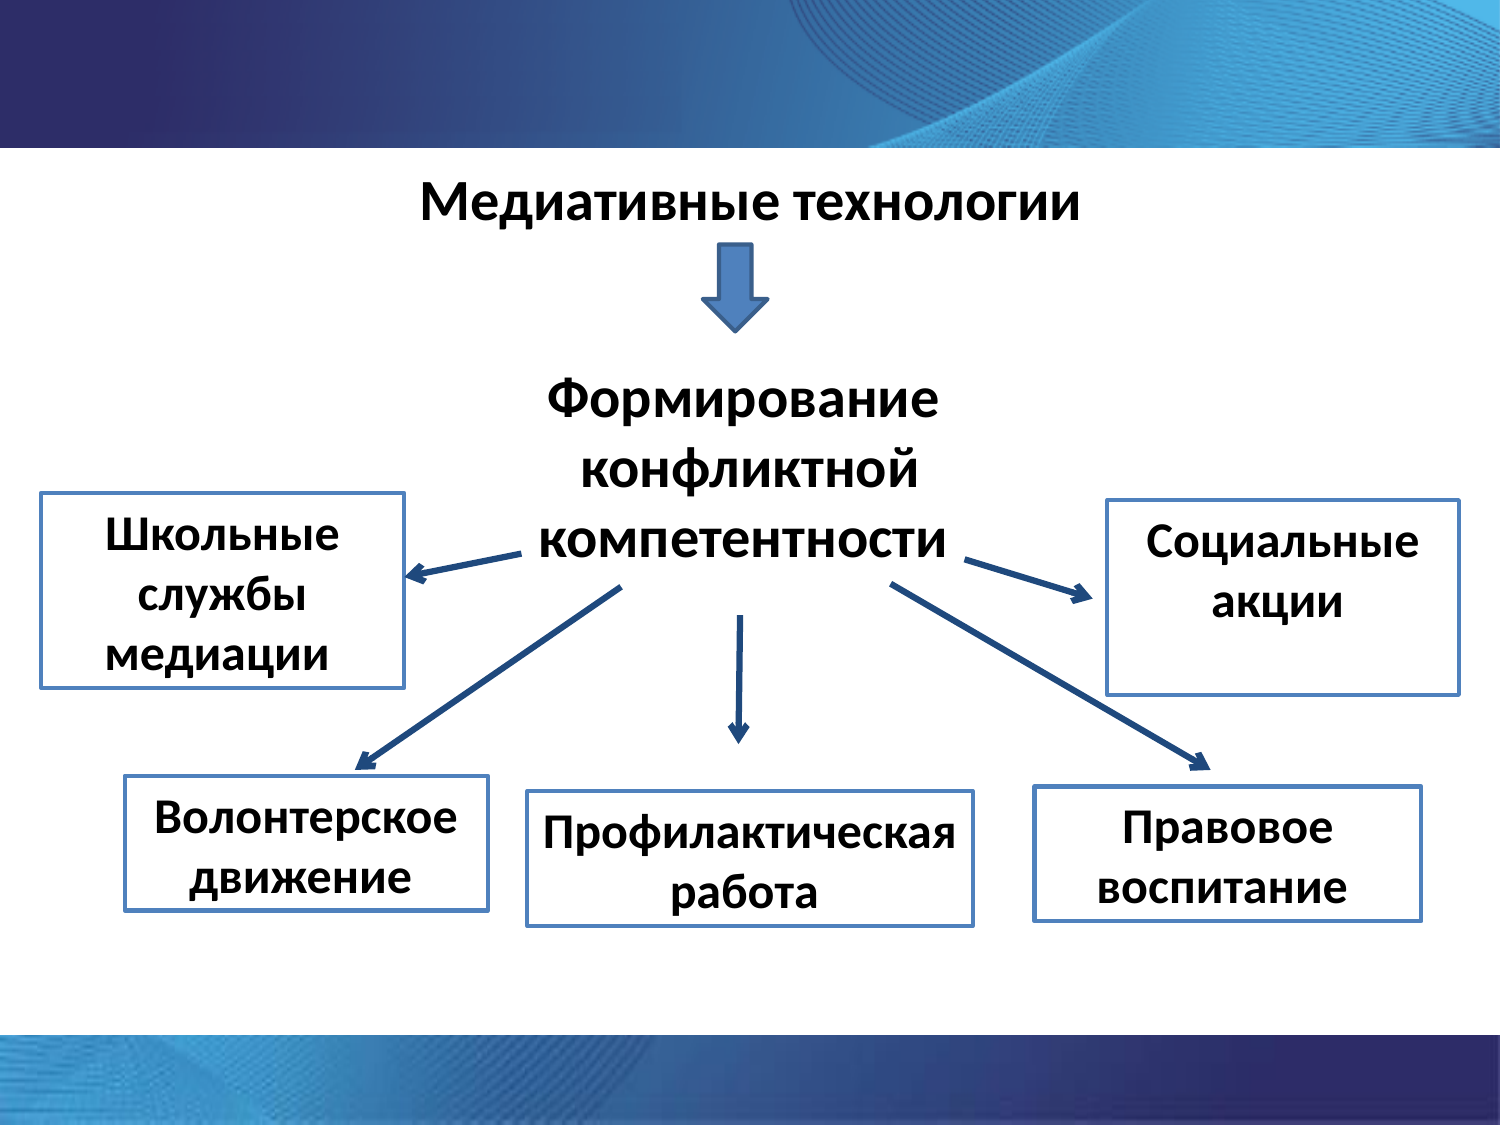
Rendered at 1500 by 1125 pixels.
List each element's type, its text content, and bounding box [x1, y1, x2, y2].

text_box Школьные службы медиации [39, 491, 406, 690]
text_box Волонтерское движение [123, 774, 490, 913]
text_box Формирование конфликтной компетентности [369, 351, 1131, 577]
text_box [354, 586, 622, 771]
text_box Профилактическая работа [525, 789, 975, 928]
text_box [890, 583, 1211, 771]
picture [0, 0, 1500, 148]
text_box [964, 559, 1093, 582]
text_box Медиативные технологии [351, 157, 1164, 240]
text_box [700, 242, 770, 334]
picture [0, 1035, 1500, 1125]
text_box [403, 553, 522, 578]
text_box Правовое воспитание [1032, 784, 1423, 923]
text_box Социальные акции [1105, 498, 1461, 697]
